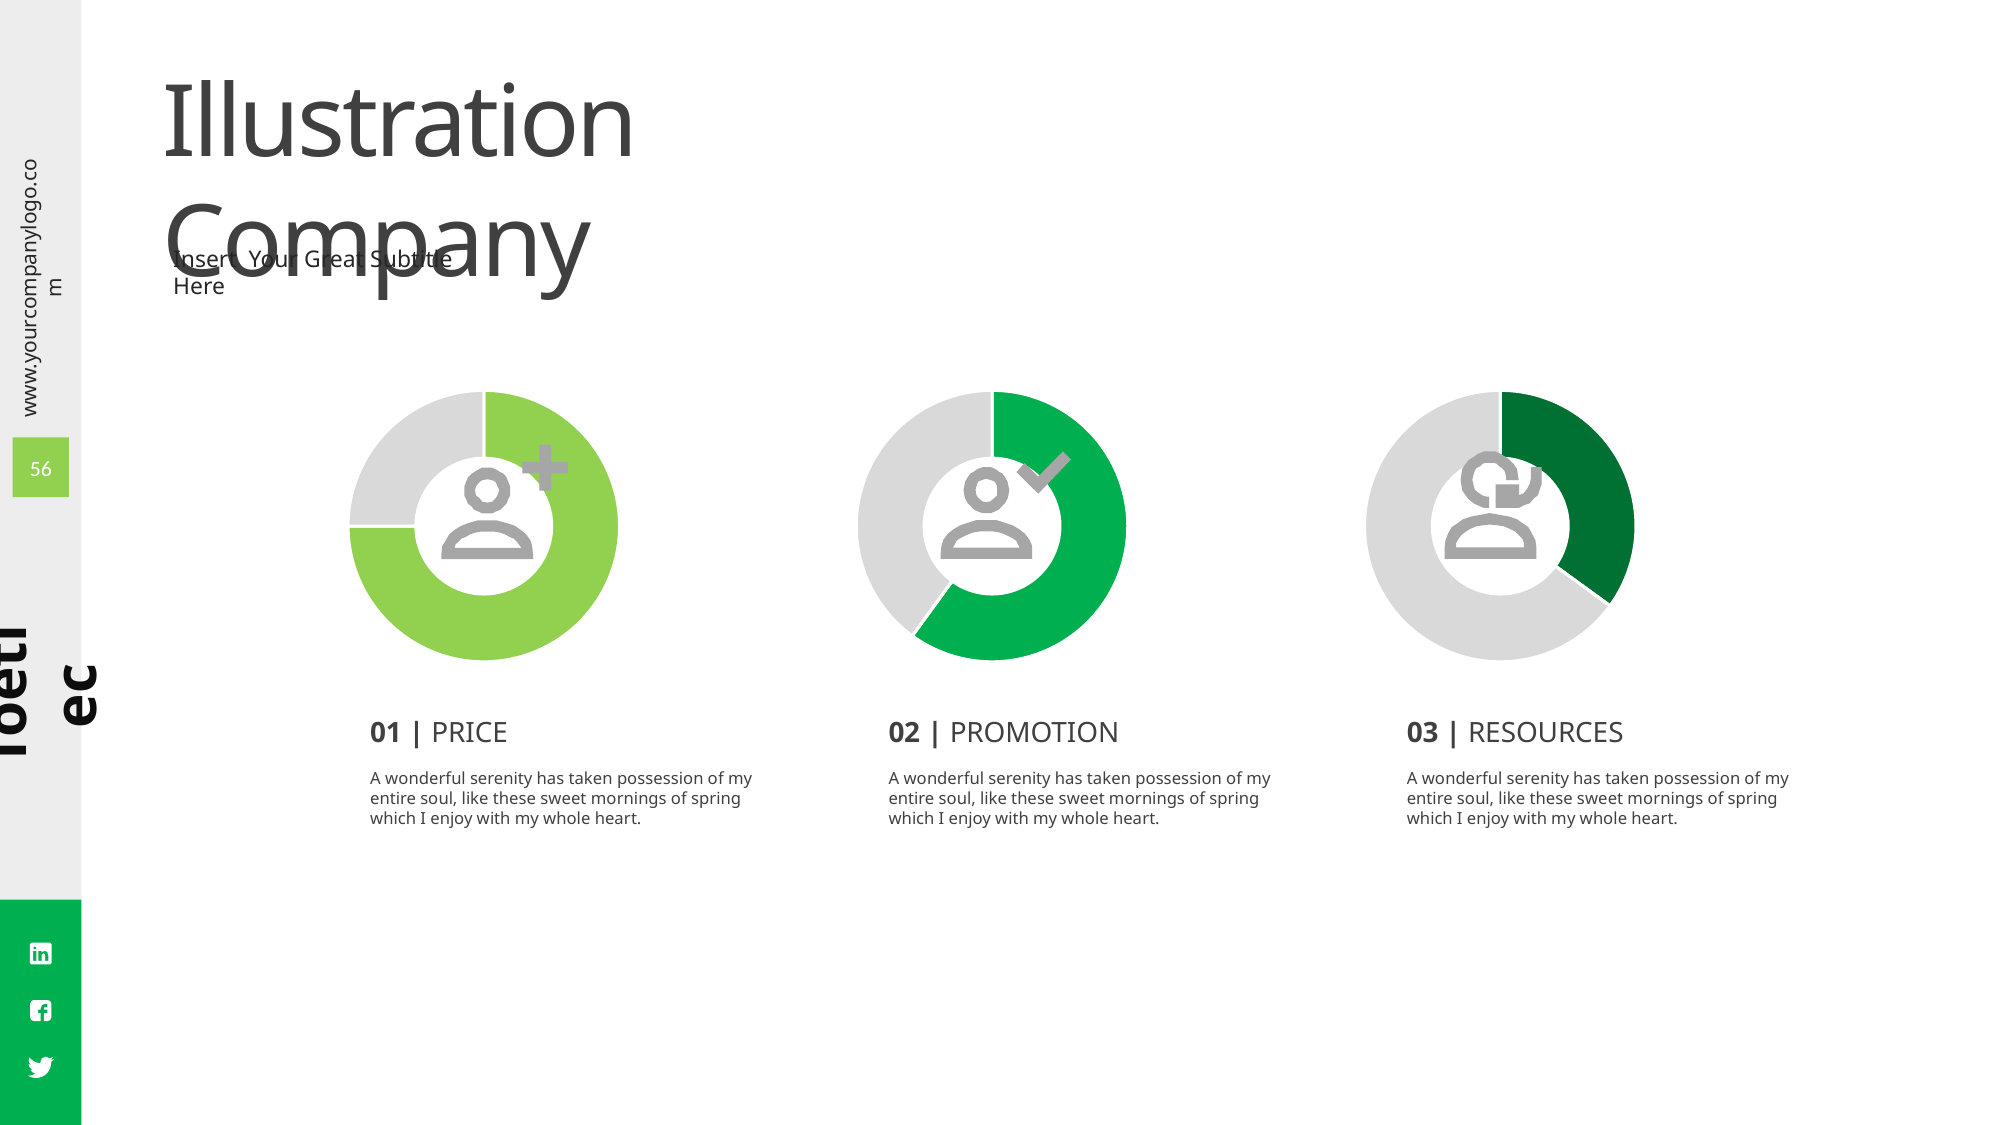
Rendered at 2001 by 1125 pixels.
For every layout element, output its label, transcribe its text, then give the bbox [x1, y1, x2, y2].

slide_number 56 [12, 437, 69, 498]
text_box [441, 444, 569, 560]
chart [271, 384, 697, 668]
text_box Illustration Company [147, 116, 677, 236]
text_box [1444, 451, 1542, 559]
chart [1288, 384, 1713, 668]
chart [779, 384, 1205, 668]
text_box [940, 451, 1071, 559]
text_box 01 | PRICE A wonderful serenity has taken possession of my entire soul, like these sweet mornings of spring which I enjoy with my whole heart. [355, 707, 770, 836]
text_box 03 | RESOURCES A wonderful serenity has taken possession of my entire soul, like these sweet mornings of spring which I enjoy with my whole heart. [1392, 707, 1807, 836]
text_box 02 | PROMOTION A wonderful serenity has taken possession of my entire soul, like these sweet mornings of spring which I enjoy with my whole heart. [873, 707, 1288, 836]
text_box Insert Your Great Subtitle Here [158, 237, 512, 307]
